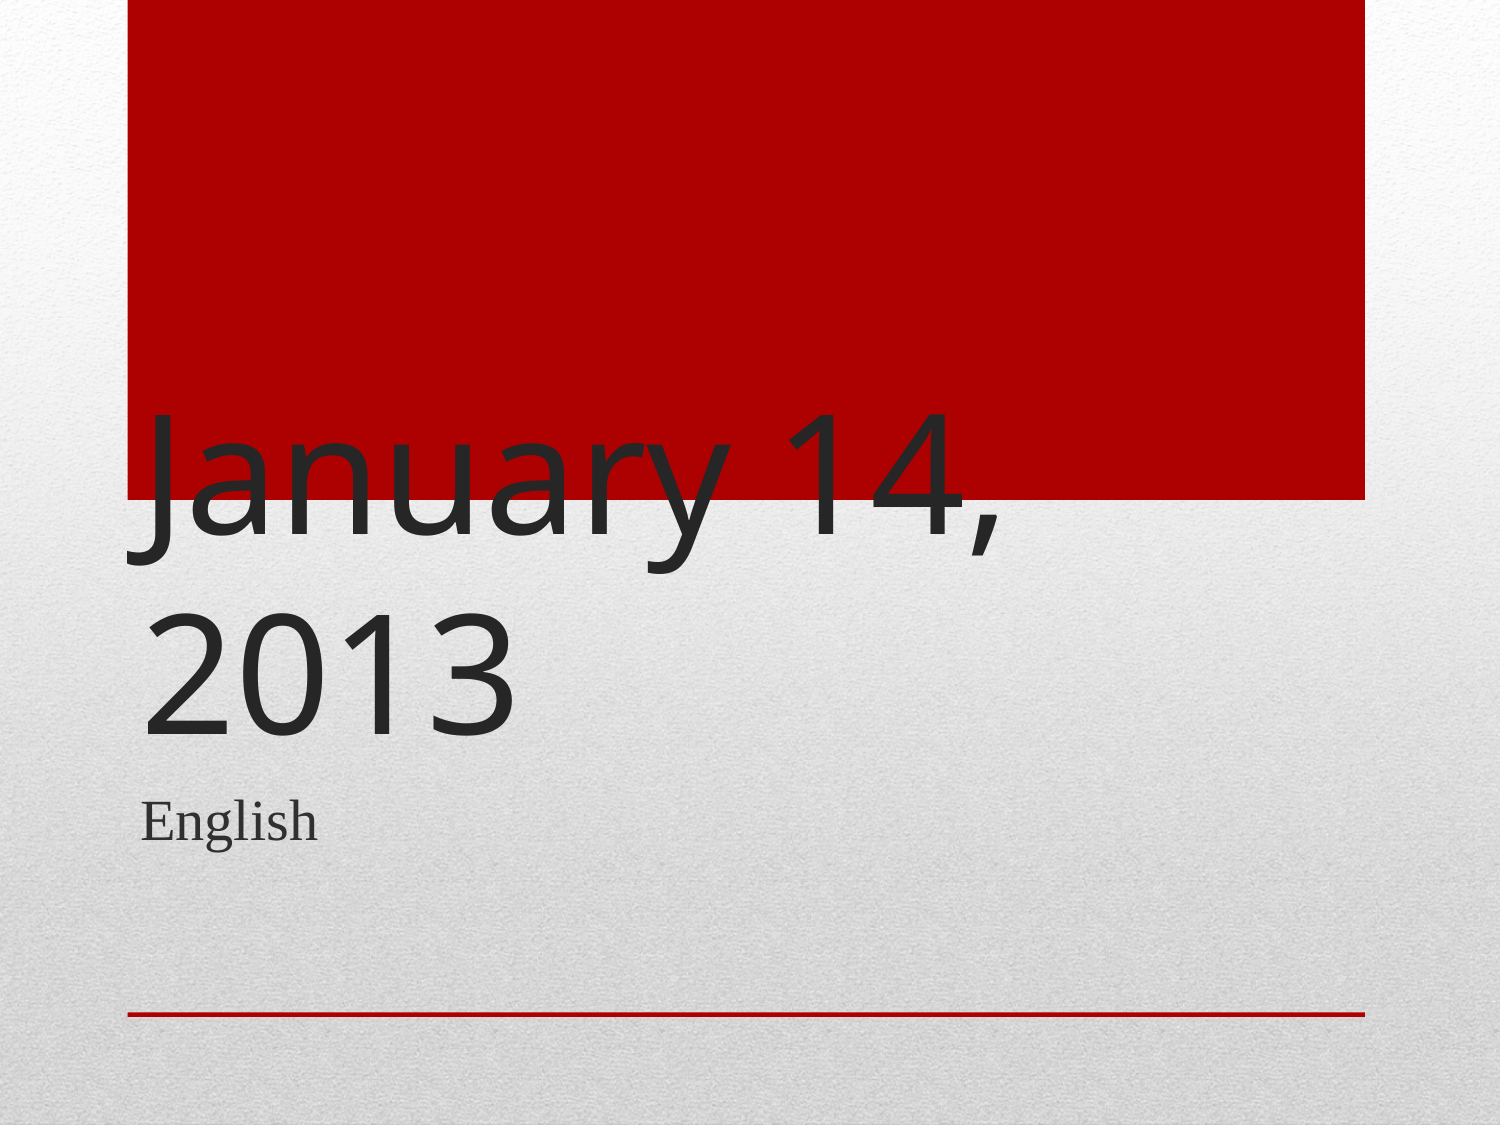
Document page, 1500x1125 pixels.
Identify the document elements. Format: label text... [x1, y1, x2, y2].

title January 14, 2013 [125, 525, 1363, 775]
subtitle English [125, 774, 1250, 938]
